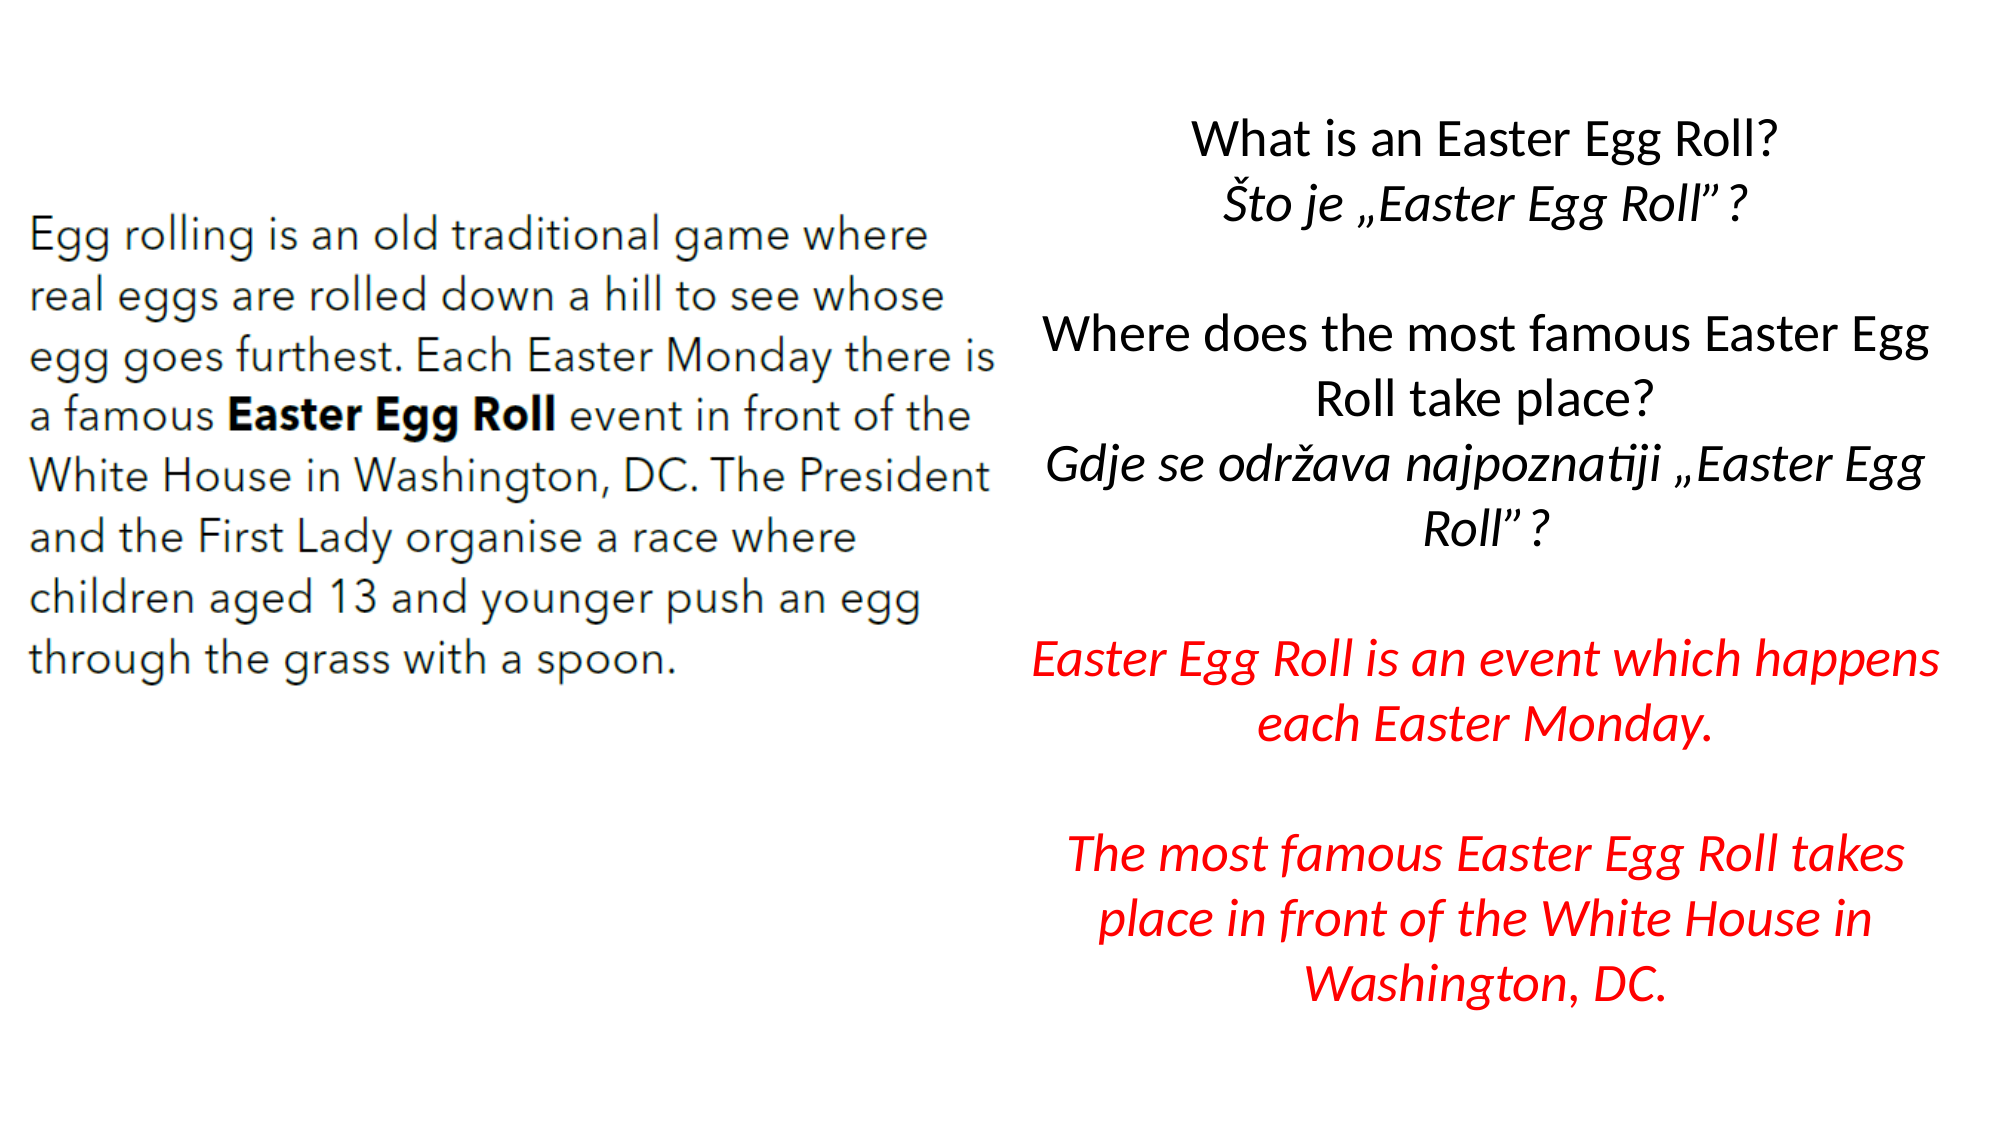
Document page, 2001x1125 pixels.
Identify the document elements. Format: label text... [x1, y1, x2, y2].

text_box What is an Easter Egg Roll? Što je „Easter Egg Roll”? Where does the most famous Easter Egg Roll take place? Gdje se održava najpoznatiji „Easter Egg Roll”? Easter Egg Roll is an event which happens each Easter Monday. The most famous Easter Egg Roll takes place in front of the White House in Washington, DC. [1013, 95, 1961, 1020]
picture [16, 201, 1014, 696]
